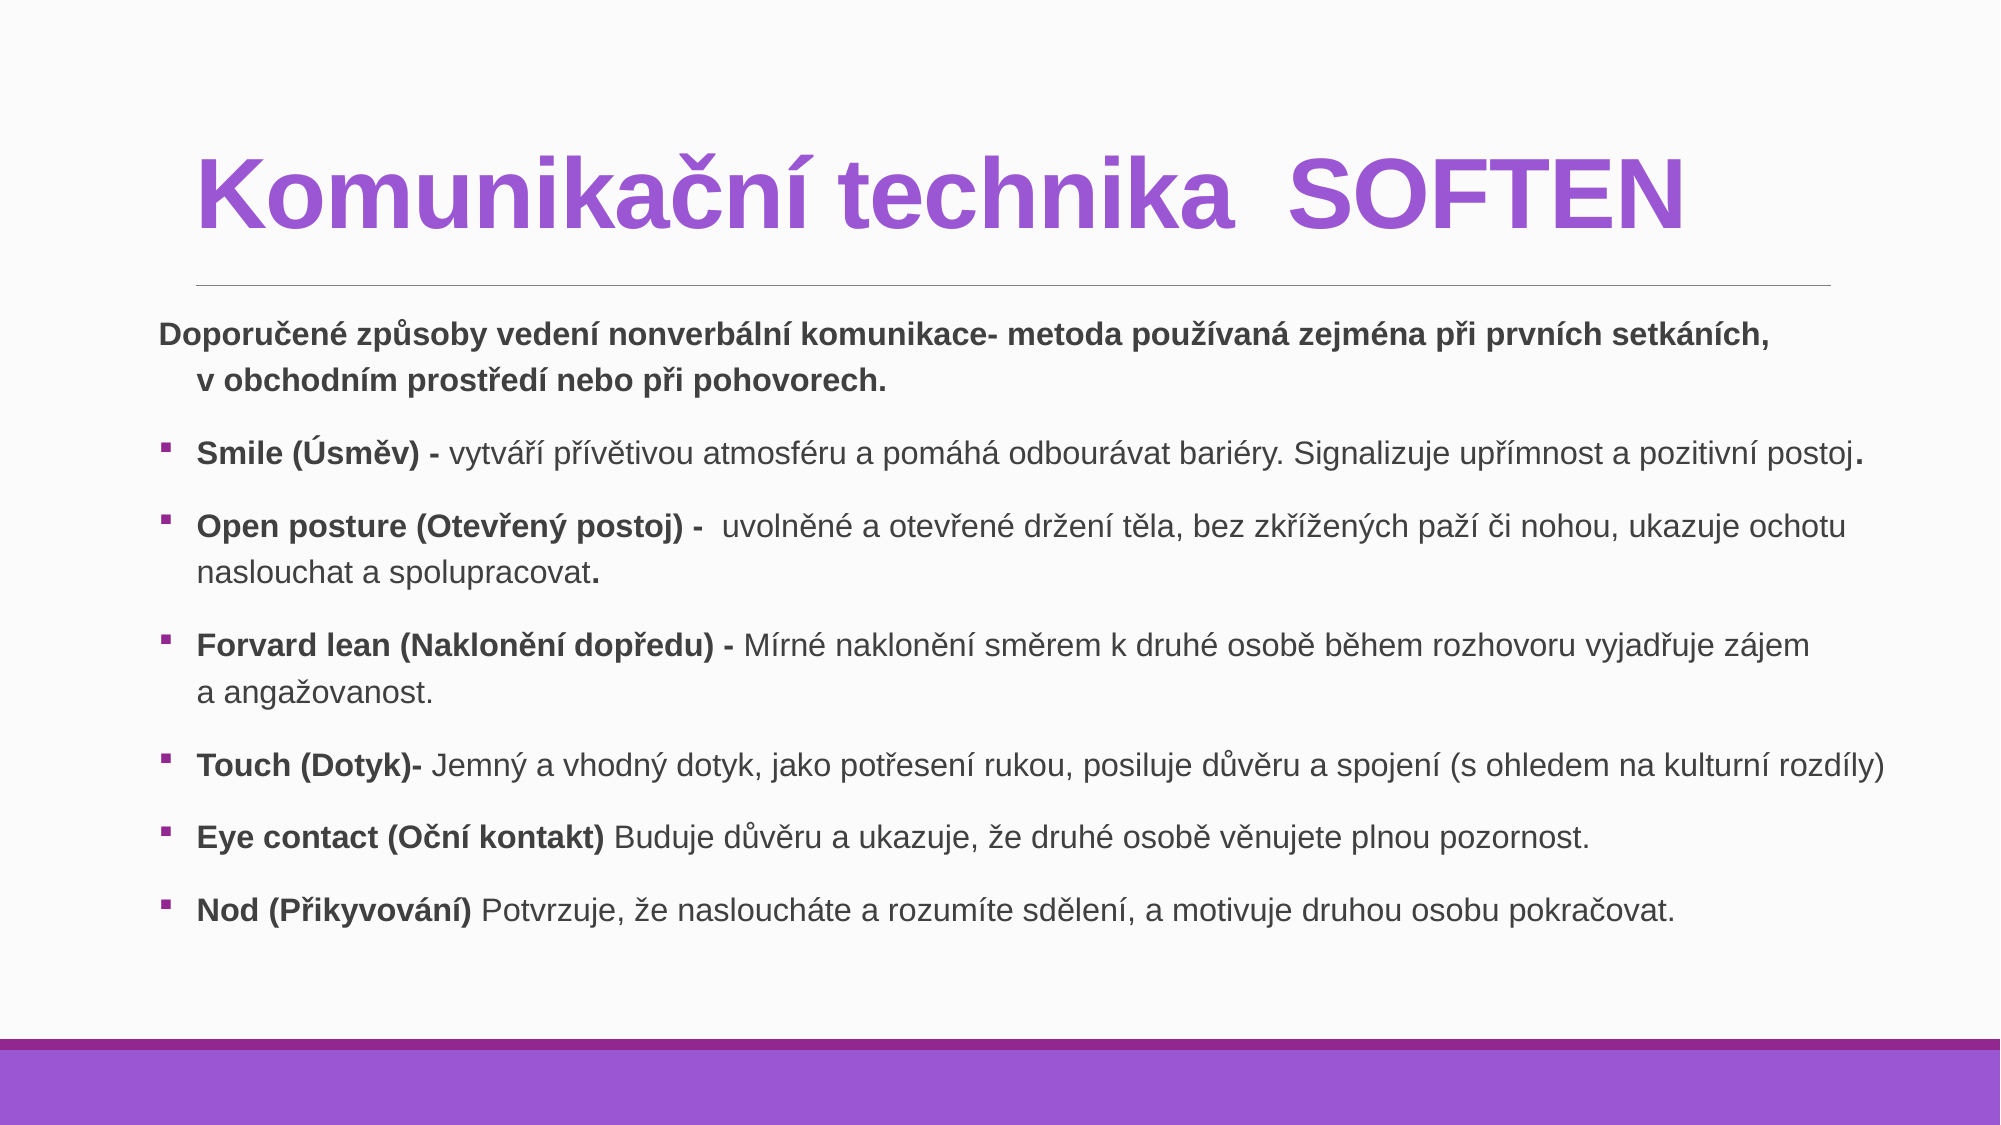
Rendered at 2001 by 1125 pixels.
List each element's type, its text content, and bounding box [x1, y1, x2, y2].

list Doporučené způsoby vedení nonverbální komunikace- metoda používaná zejména při prvních setkáních, v obchodním prostředí nebo při pohovorech. Smile (Úsměv) - vytváří přívětivou atmosféru a pomáhá odbourávat bariéry. Signalizuje upřímnost a pozitivní postoj. Open posture (Otevřený postoj) - uvolněné a otevřené držení těla, bez zkřížených paží či nohou, ukazuje ochotu naslouchat a spolupracovat. Forvard lean (Naklonění dopředu) - Mírné naklonění směrem k druhé osobě během rozhovoru vyjadřuje zájem a angažovanost. Touch (Dotyk)- Jemný a vhodný dotyk, jako potřesení rukou, posiluje důvěru a spojení (s ohledem na kulturní rozdíly) Eye contact (Oční kontakt) Buduje důvěru a ukazuje, že druhé osobě věnujete plnou pozornost. Nod (Přikyvování) Potvrzuje, že nasloucháte a rozumíte sdělení, a motivuje druhou osobu pokračovat. [158, 297, 1894, 1035]
title Komunikační technika SOFTEN [180, 47, 1830, 257]
